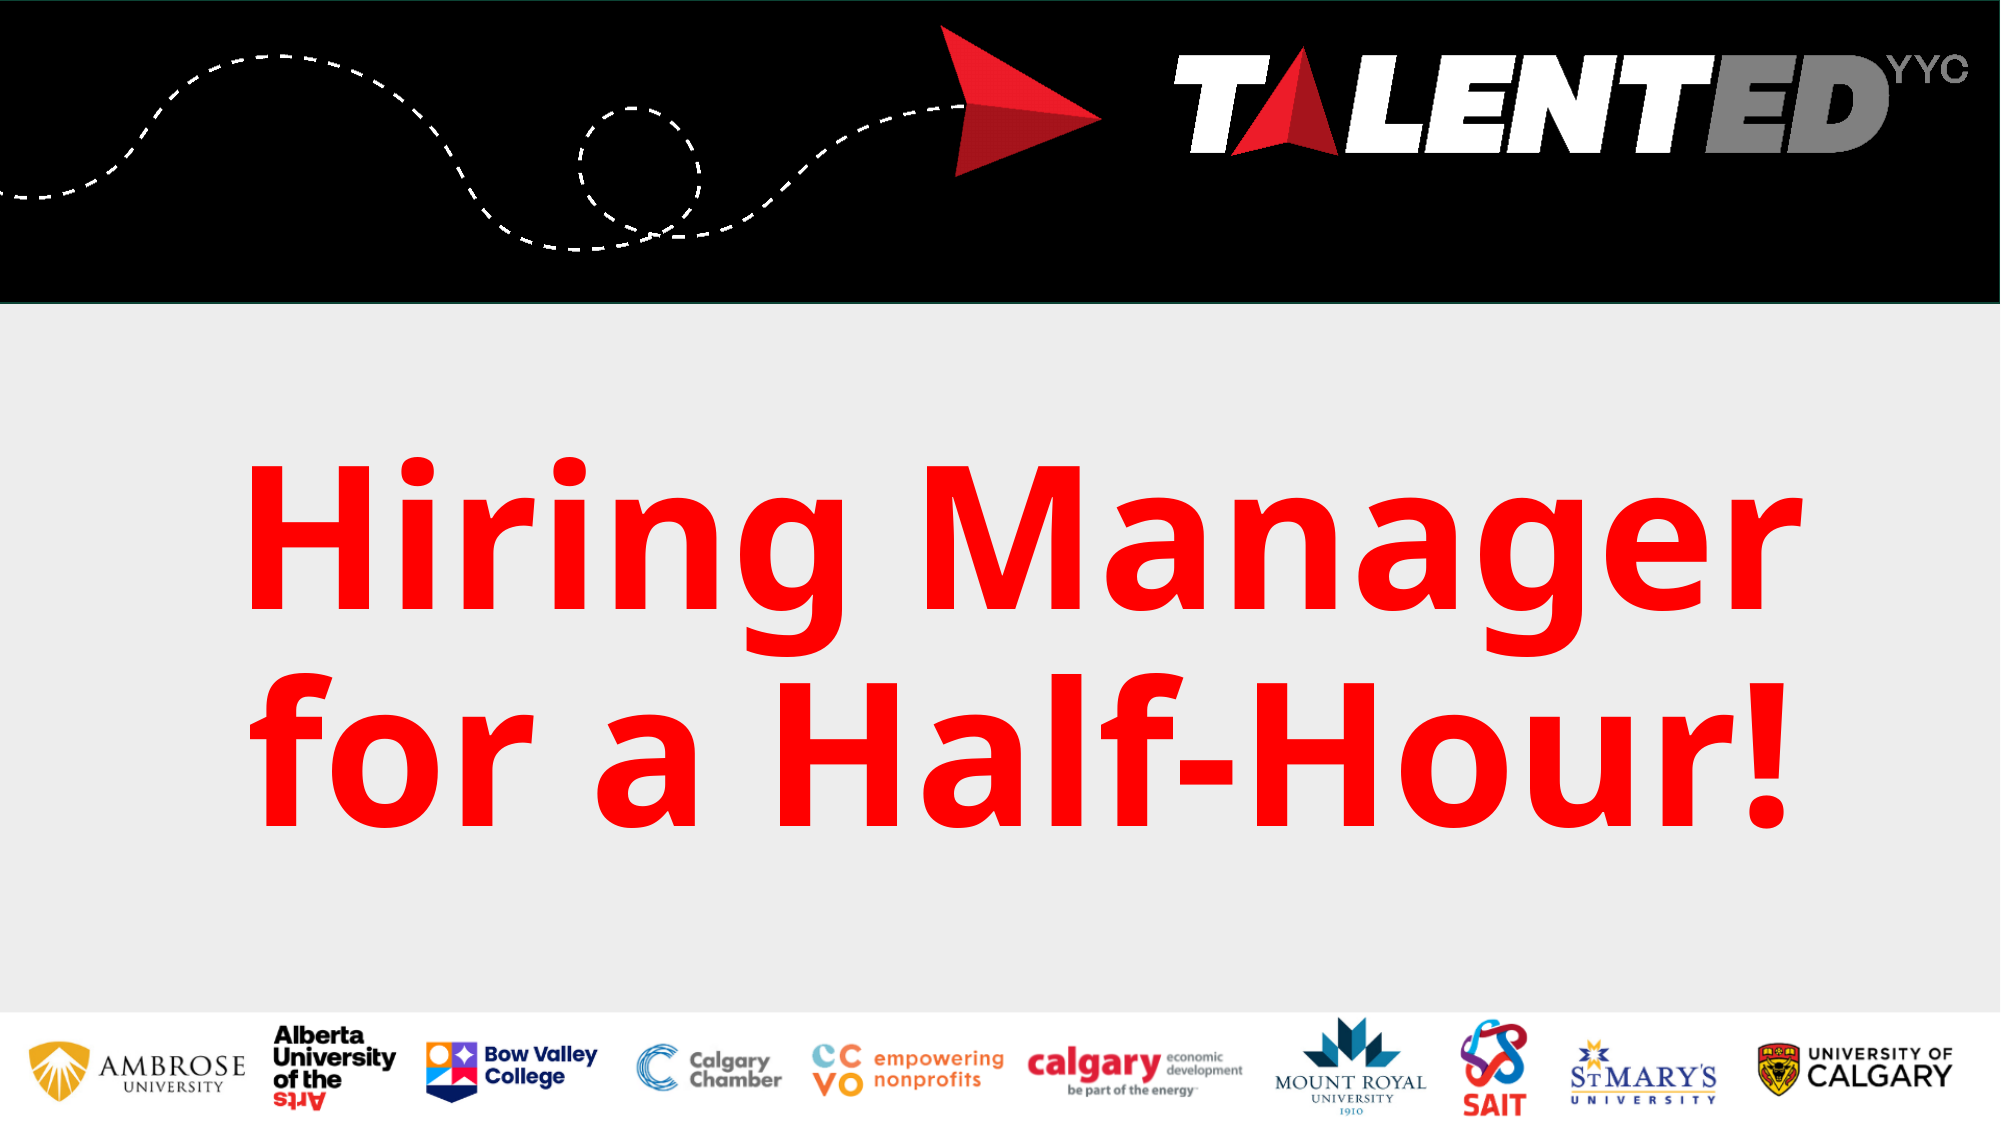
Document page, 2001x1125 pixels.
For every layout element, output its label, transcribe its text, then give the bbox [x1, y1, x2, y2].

picture [0, 0, 1138, 272]
picture [0, 0, 2001, 1125]
picture [1174, 46, 1968, 156]
text_box [0, 0, 2000, 304]
text_box Hiring Manager for a Half-Hour! [104, 336, 1938, 970]
